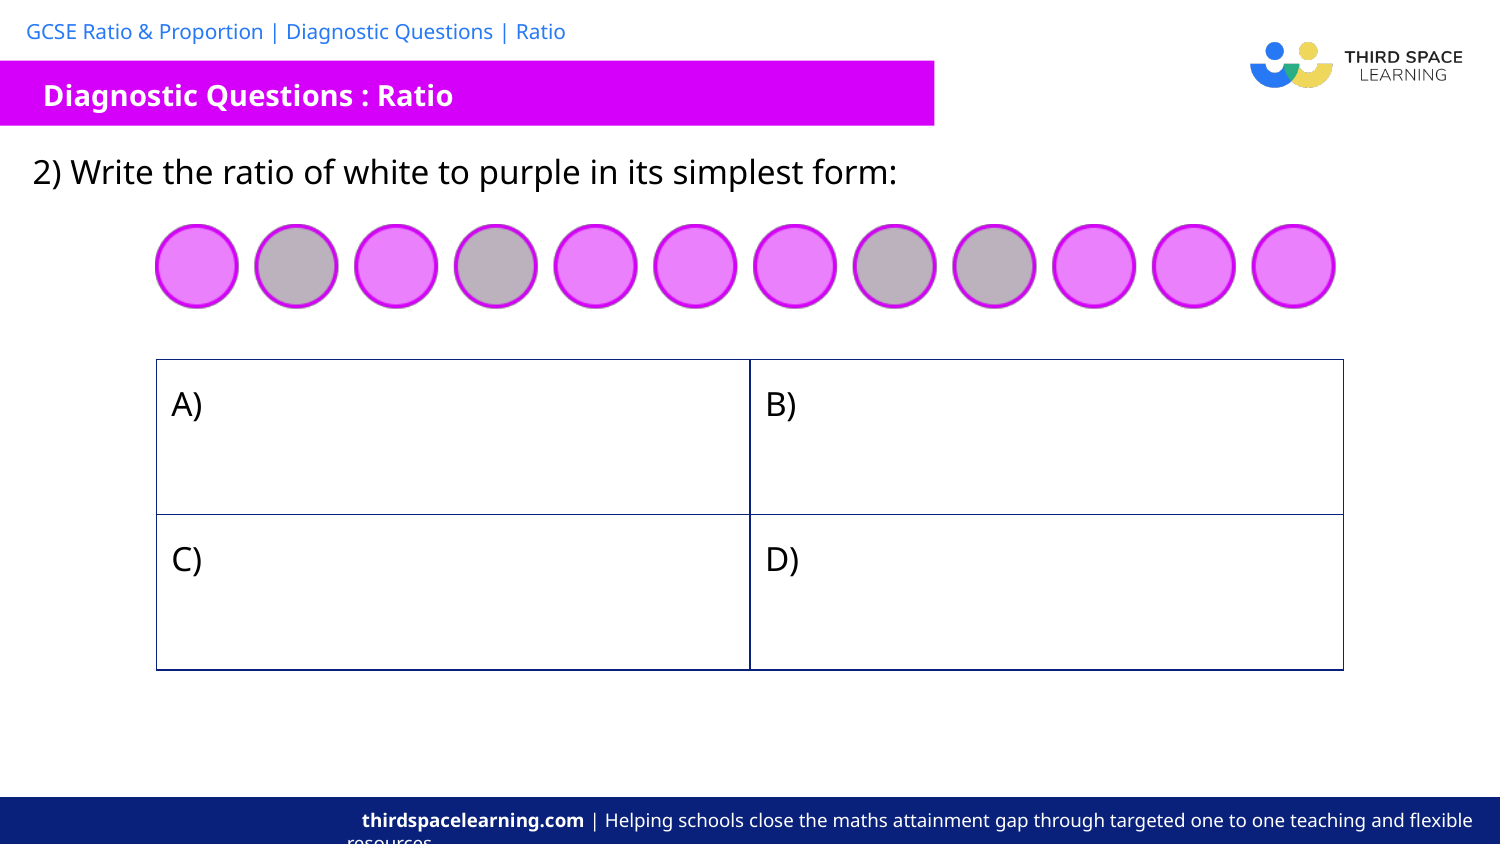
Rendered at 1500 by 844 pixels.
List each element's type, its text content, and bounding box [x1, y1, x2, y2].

table_header 2) Write the ratio of white to purple in its simplest form: [18, 141, 1439, 236]
text_box Diagnostic Questions : Ratio [27, 61, 778, 127]
picture [1250, 33, 1465, 99]
picture [155, 224, 1337, 311]
